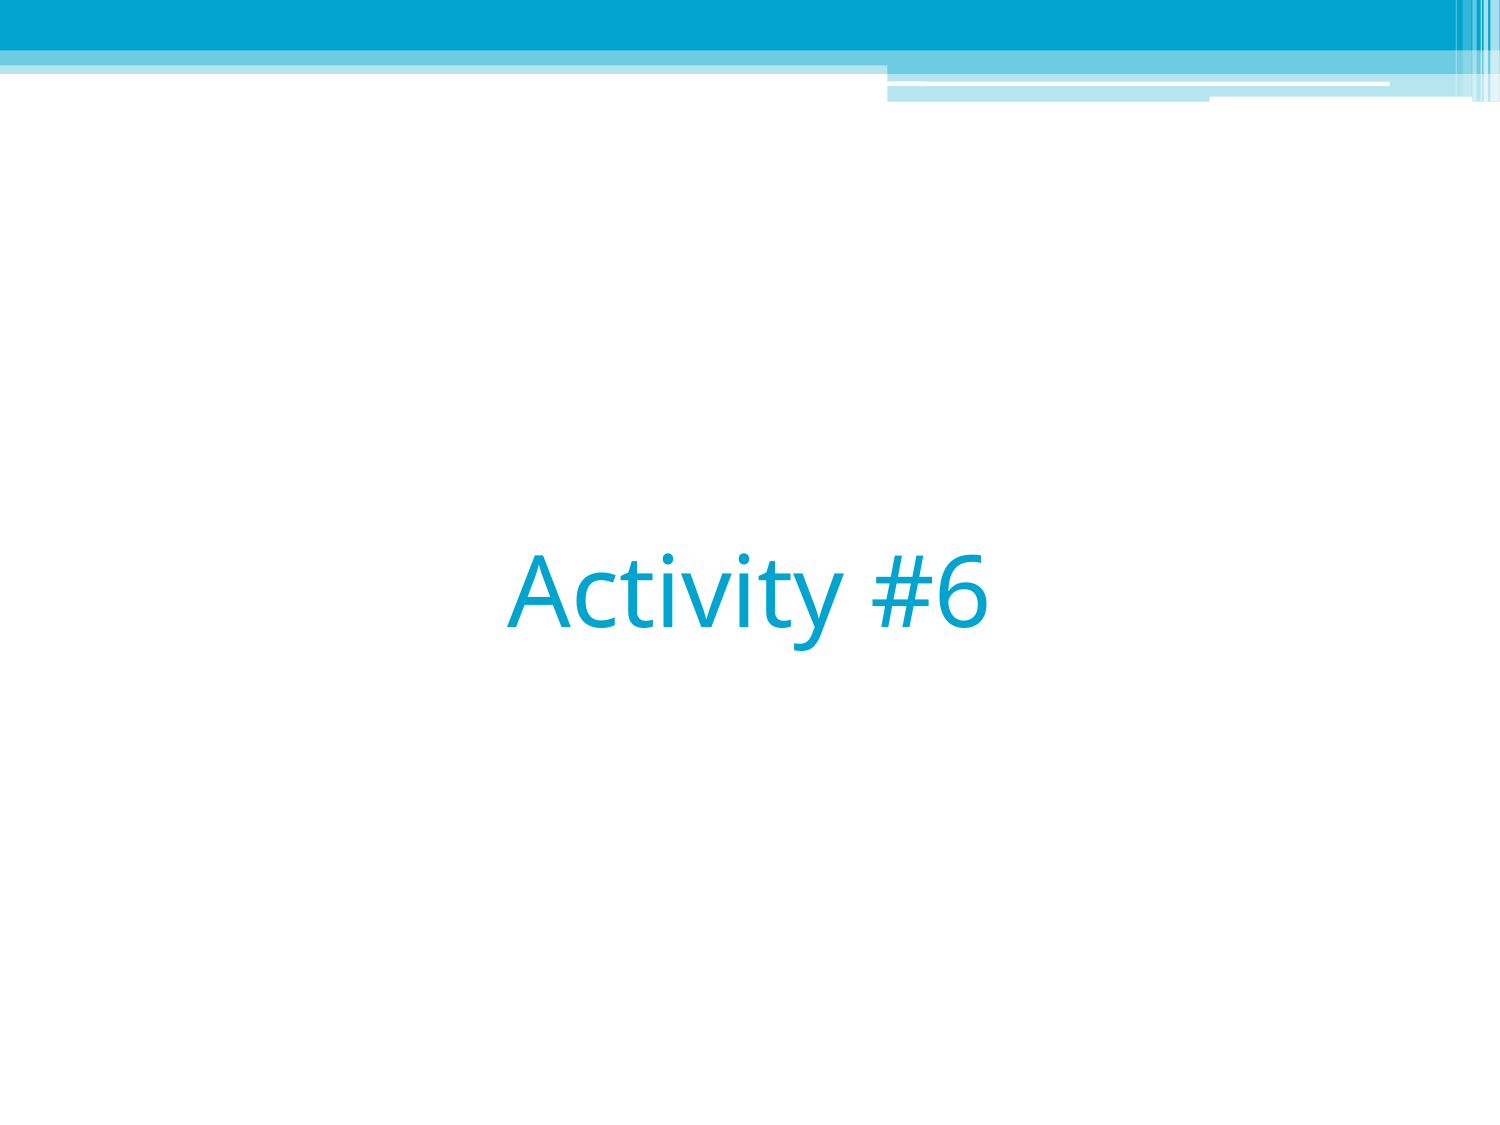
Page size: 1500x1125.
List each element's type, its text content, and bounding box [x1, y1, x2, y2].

title Activity #6 [75, 500, 1425, 676]
